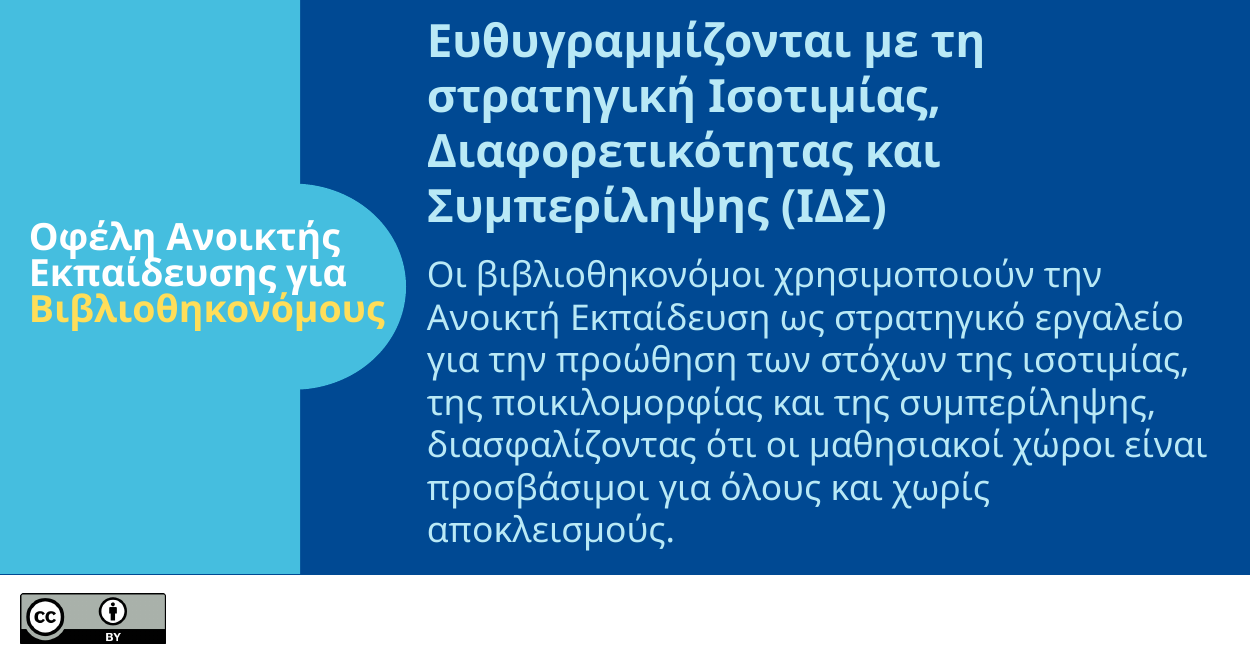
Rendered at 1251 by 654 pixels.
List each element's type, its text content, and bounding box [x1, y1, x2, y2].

text_box [224, 183, 364, 206]
text_box Ευθυγραμμίζονται με τη στρατηγική Ισοτιμίας, Διαφορετικότητας και Συμπερίληψης (ΙΔΣ) Οι βιβλιοθηκονόμοι χρησιμοποιούν την Ανοικτή Εκπαίδευση ως στρατηγικό εργαλείο για την προώθηση των στόχων της ισοτιμίας, της ποικιλομορφίας και της συμπερίληψης, διασφαλίζοντας ότι οι μαθησιακοί χώροι είναι προσβάσιμοι για όλους και χωρίς αποκλεισμούς. [414, 0, 1231, 563]
text_box [201, 345, 387, 390]
picture [20, 592, 166, 645]
text_box [0, 582, 1250, 654]
text_box Οφέλη Ανοικτής Εκπαίδευσης για Βιβλιοθηκονόμους [13, 206, 421, 345]
text_box [0, 0, 301, 574]
